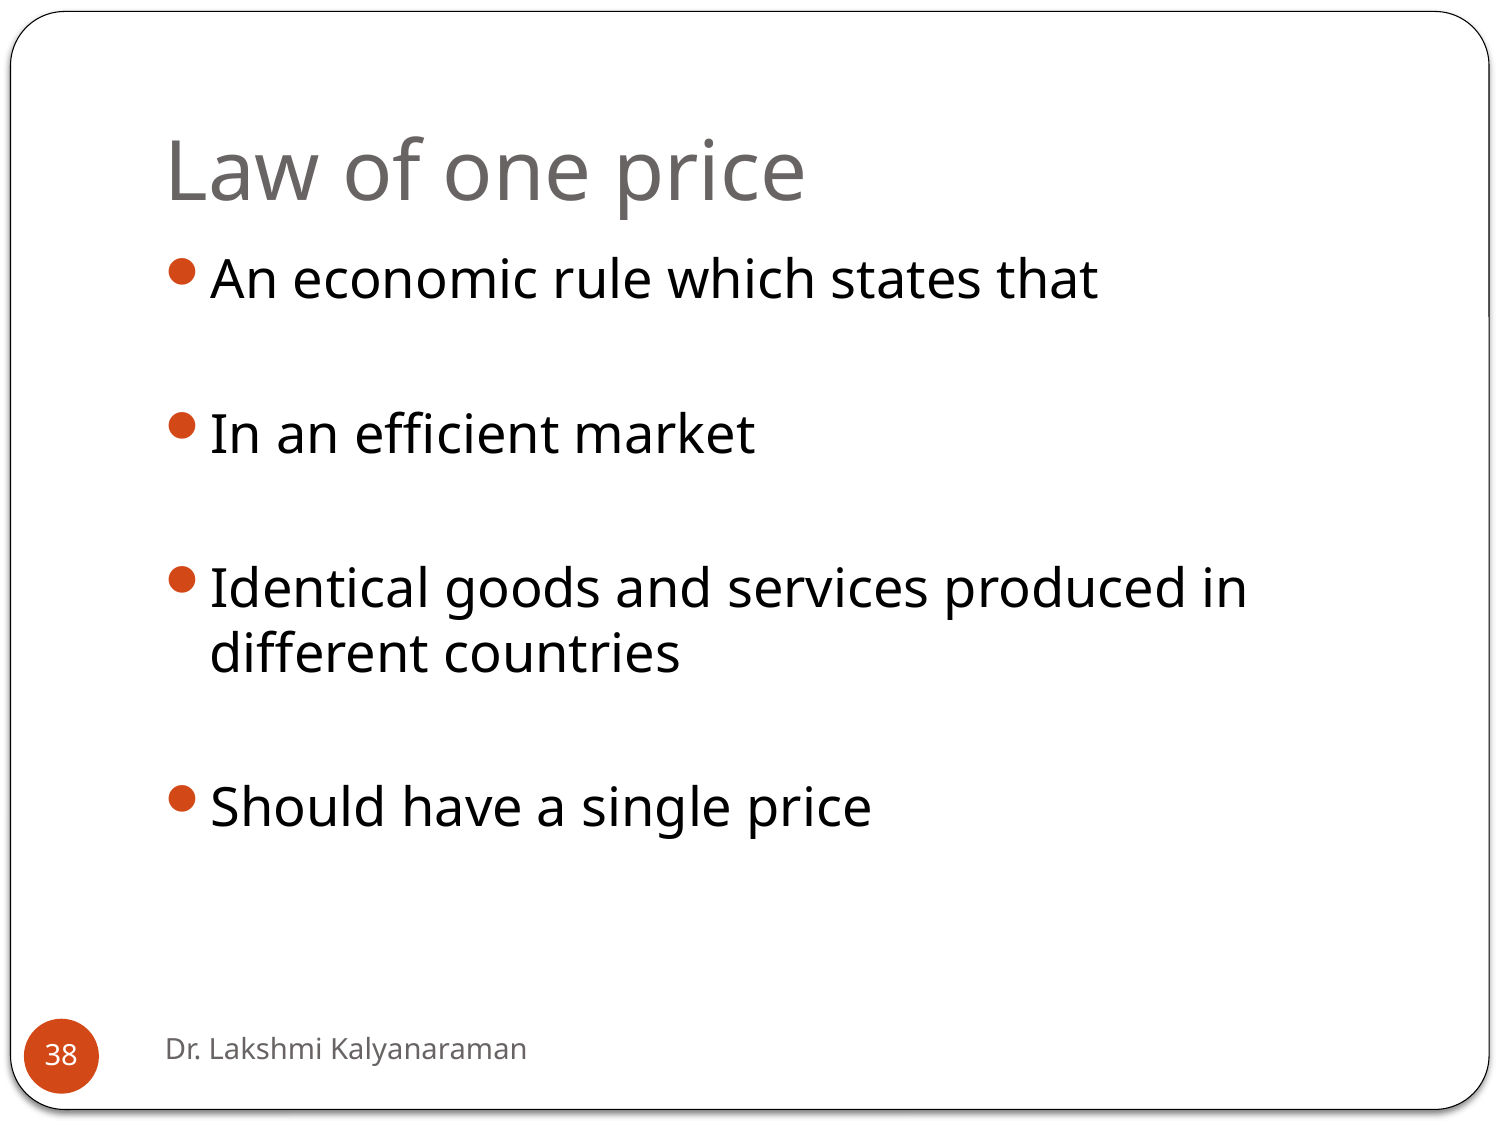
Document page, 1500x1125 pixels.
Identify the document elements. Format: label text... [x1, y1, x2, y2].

title Law of one price [150, 45, 1425, 233]
list An economic rule which states that In an efficient market Identical goods and services produced in different countries Should have a single price [150, 237, 1425, 988]
slide_number 38 [23, 1018, 99, 1094]
footer Dr. Lakshmi Kalyanaraman [150, 1012, 800, 1088]
